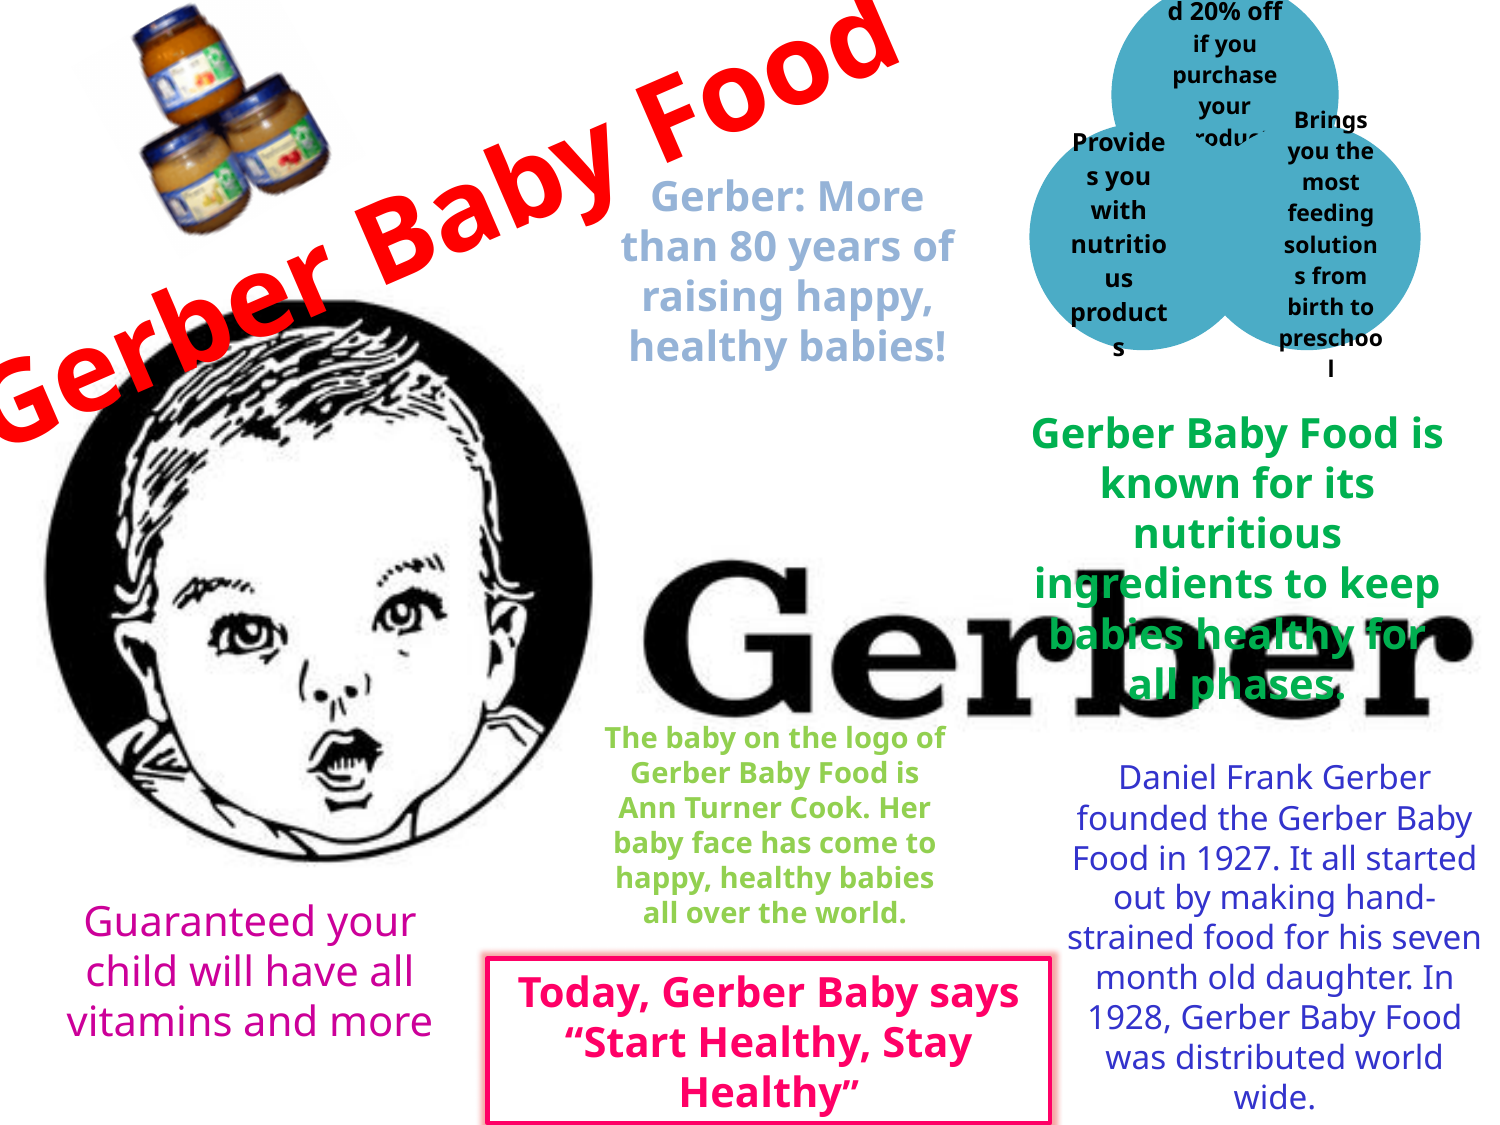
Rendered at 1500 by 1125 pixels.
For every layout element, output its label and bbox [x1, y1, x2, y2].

text_box [987, 0, 1463, 379]
picture [0, 0, 1500, 1125]
